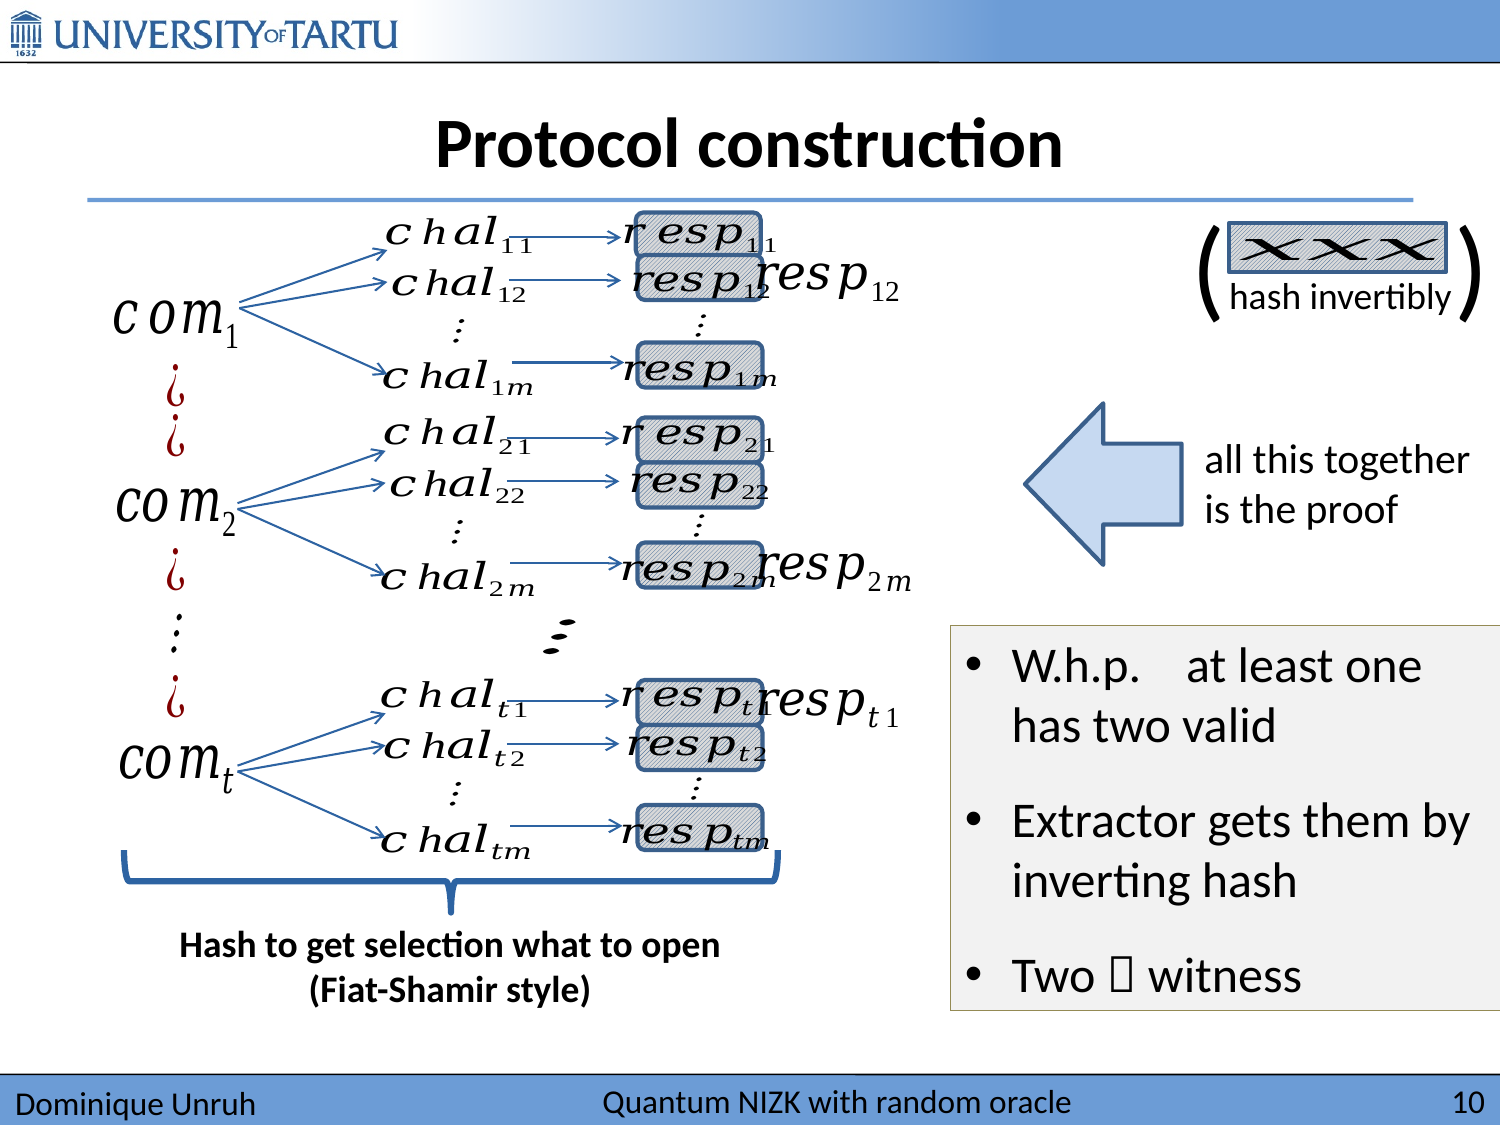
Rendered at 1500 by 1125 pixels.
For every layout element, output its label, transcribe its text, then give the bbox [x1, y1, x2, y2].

footer Quantum NIZK with random oracle [362, 1074, 1313, 1125]
title Protocol construction [87, 75, 1413, 203]
slide_number 10 [1400, 1074, 1500, 1125]
text_box [123, 850, 778, 912]
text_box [237, 674, 774, 866]
text_box Hash to get selection what to open (Fiat-Shamir style) [164, 912, 737, 1018]
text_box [1024, 402, 1488, 566]
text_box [237, 412, 778, 603]
picture [0, 0, 407, 61]
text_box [1174, 187, 1500, 340]
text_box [239, 211, 779, 402]
